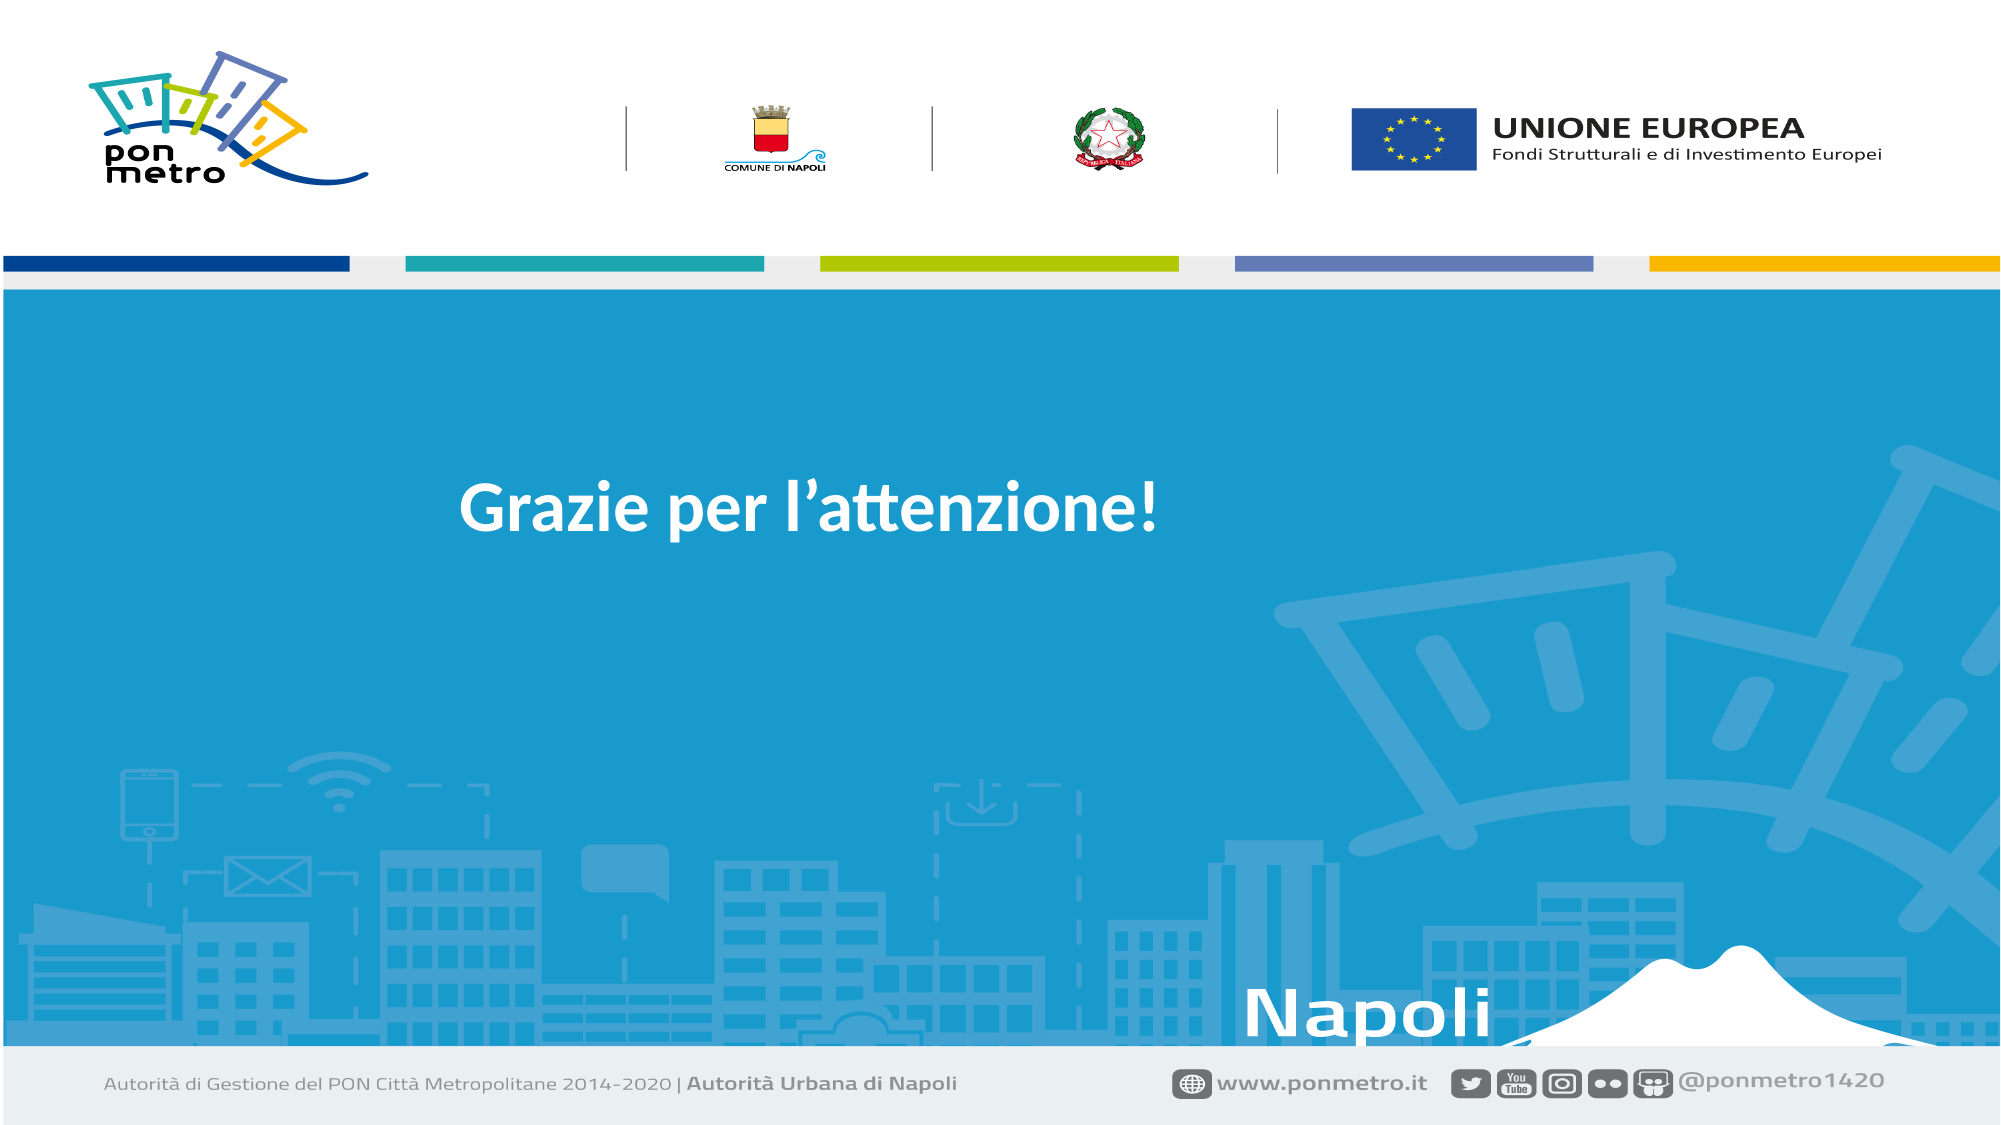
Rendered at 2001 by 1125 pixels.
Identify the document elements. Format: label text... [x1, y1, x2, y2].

text_box Grazie per l’attenzione! [444, 451, 1637, 642]
picture [0, 0, 2001, 1125]
